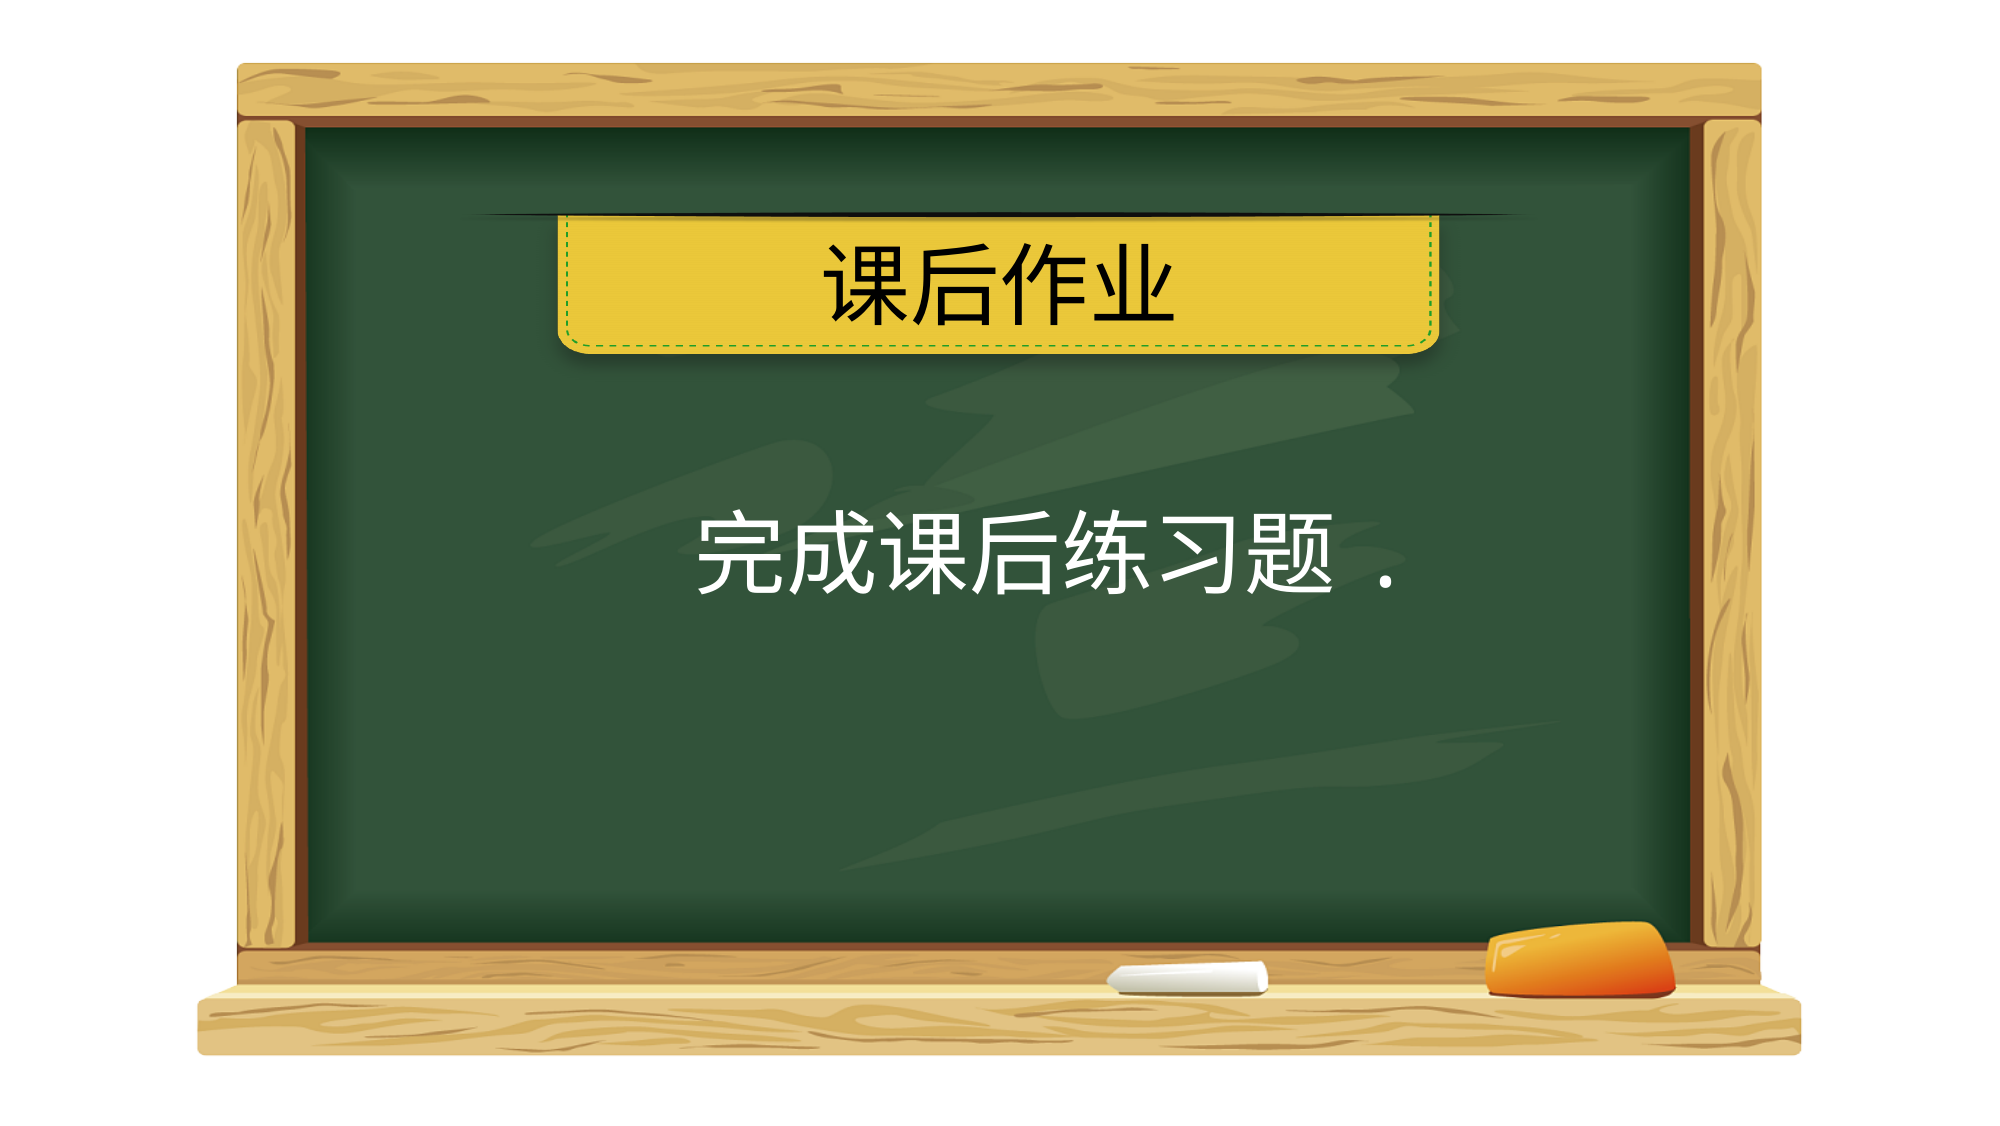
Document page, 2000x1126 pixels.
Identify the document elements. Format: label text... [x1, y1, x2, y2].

text_box 完成课后练习题. [562, 432, 1545, 613]
picture [123, 53, 1876, 1082]
